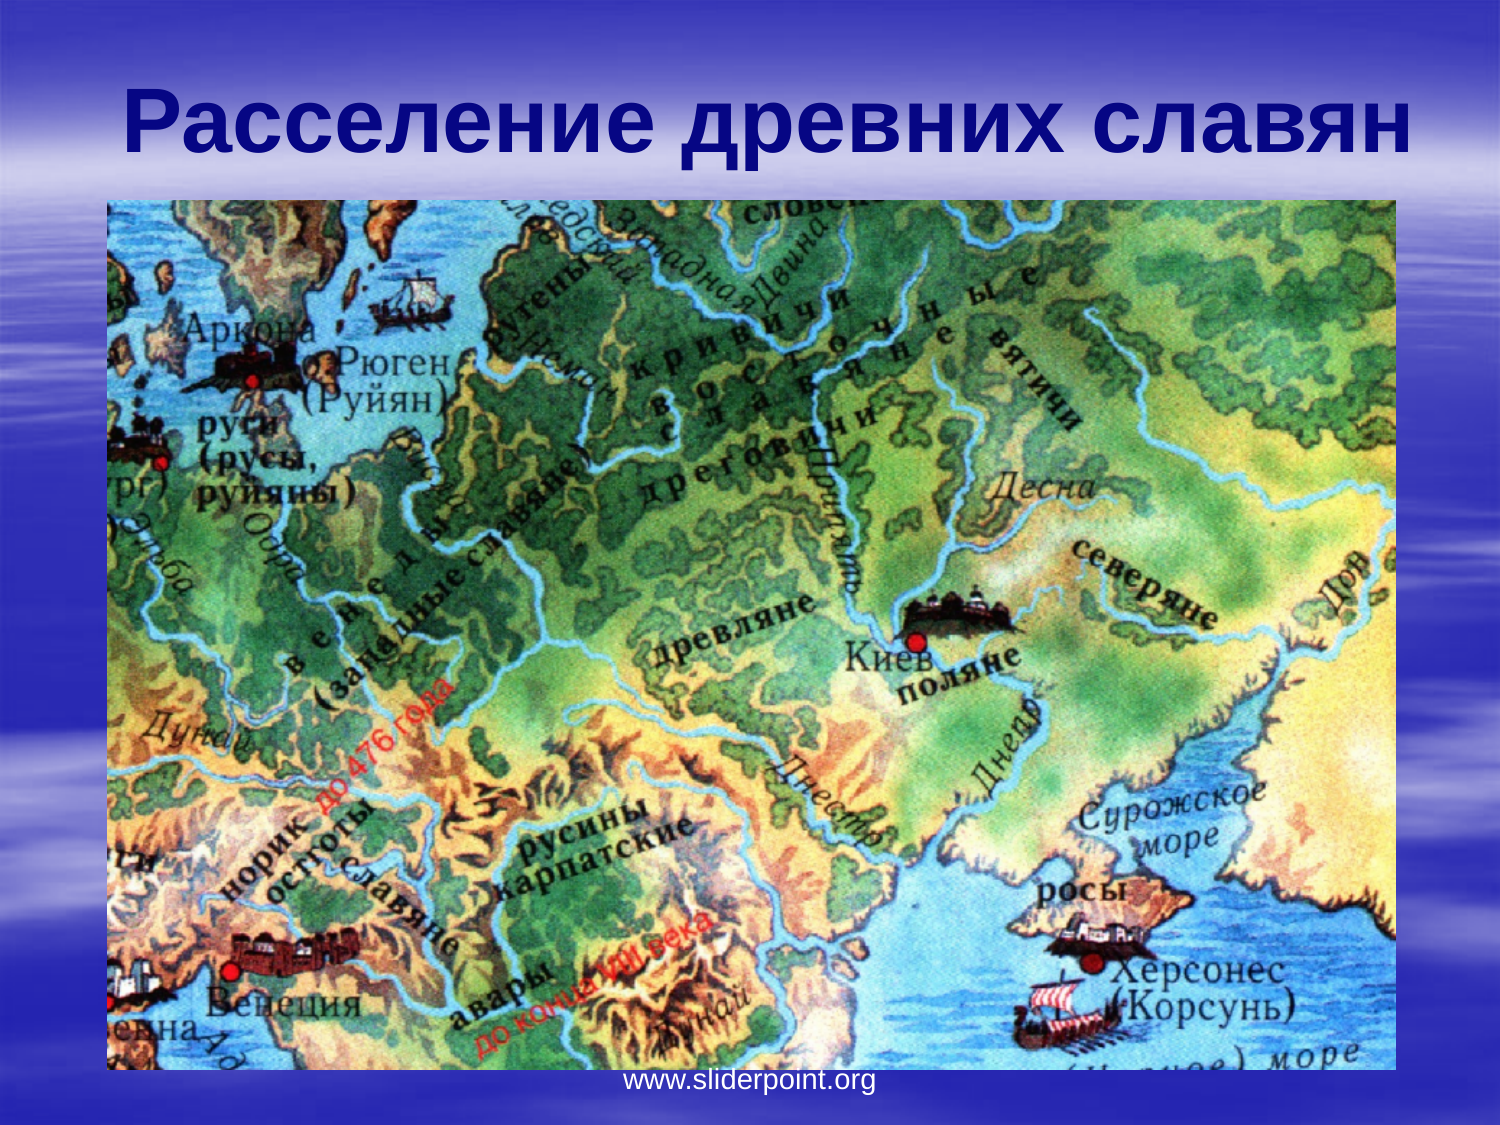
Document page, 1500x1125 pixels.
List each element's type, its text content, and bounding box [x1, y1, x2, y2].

picture [107, 200, 1396, 1070]
title Расселение древних славян [92, 37, 1446, 194]
footer www.sliderpoint.org [512, 1077, 988, 1103]
